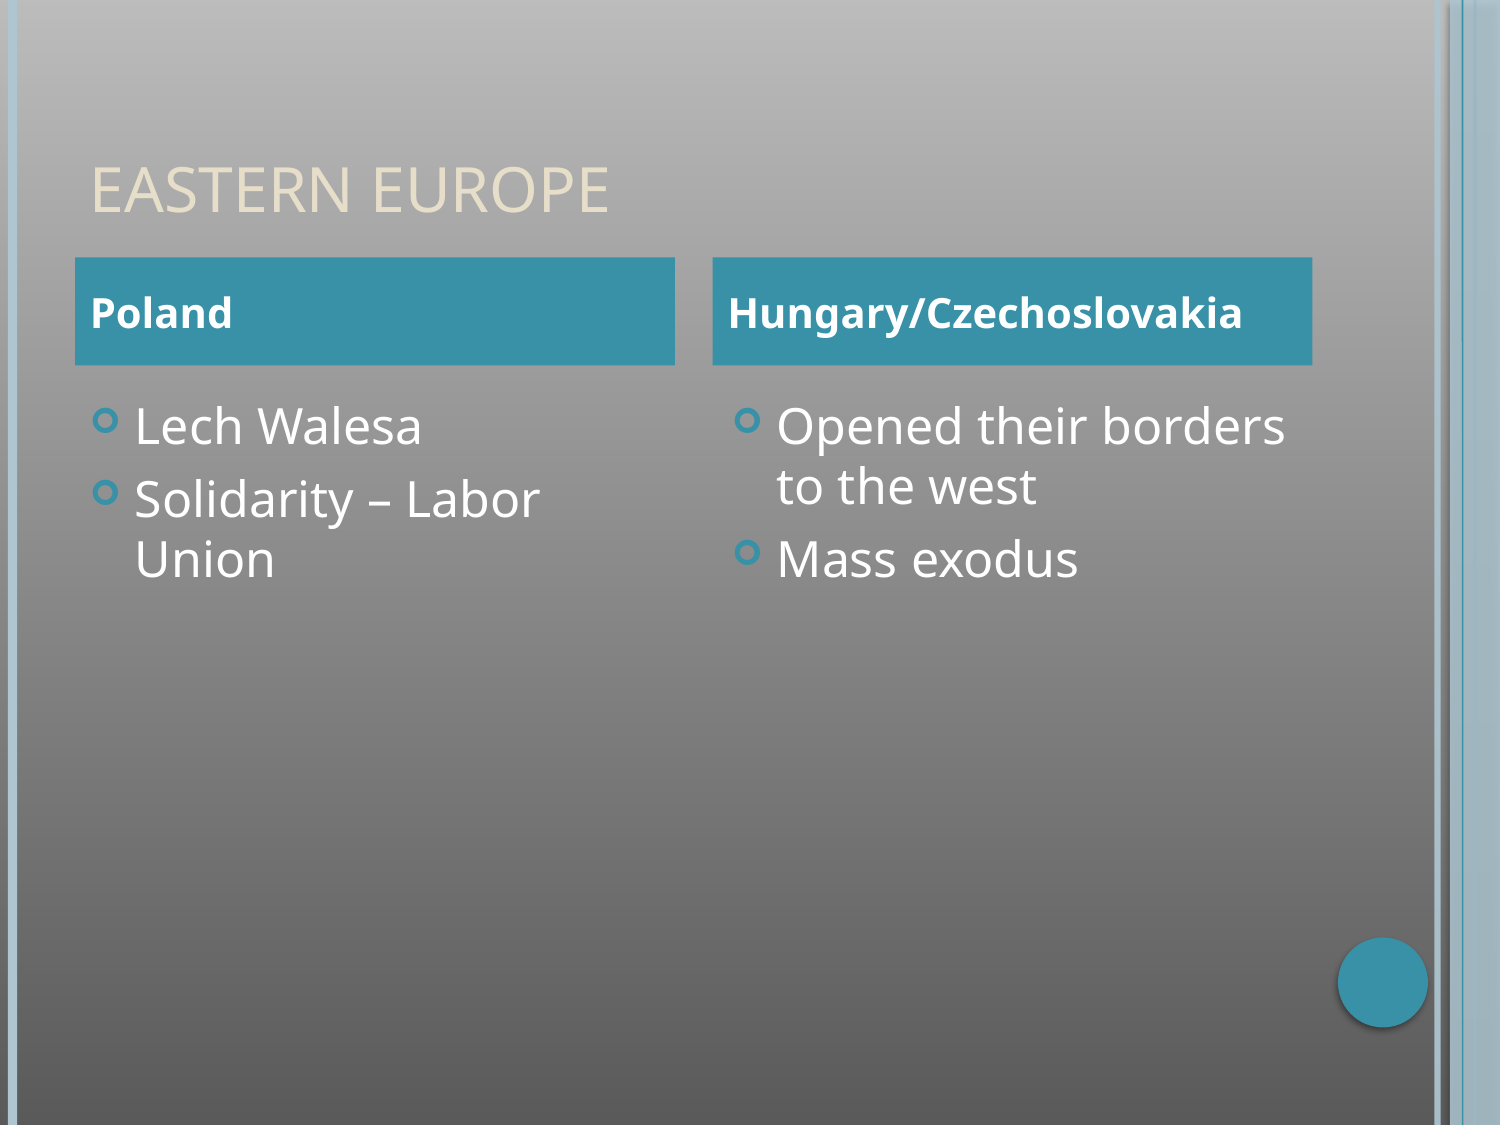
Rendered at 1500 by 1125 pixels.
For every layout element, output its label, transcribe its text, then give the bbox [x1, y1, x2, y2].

list Hungary/Czechoslovakia [712, 257, 1313, 366]
list Opened their borders to the west Mass exodus [717, 387, 1318, 1025]
list Poland [75, 257, 675, 366]
title Eastern Europe [75, 44, 1313, 233]
list Lech Walesa Solidarity – Labor Union [75, 387, 675, 1025]
